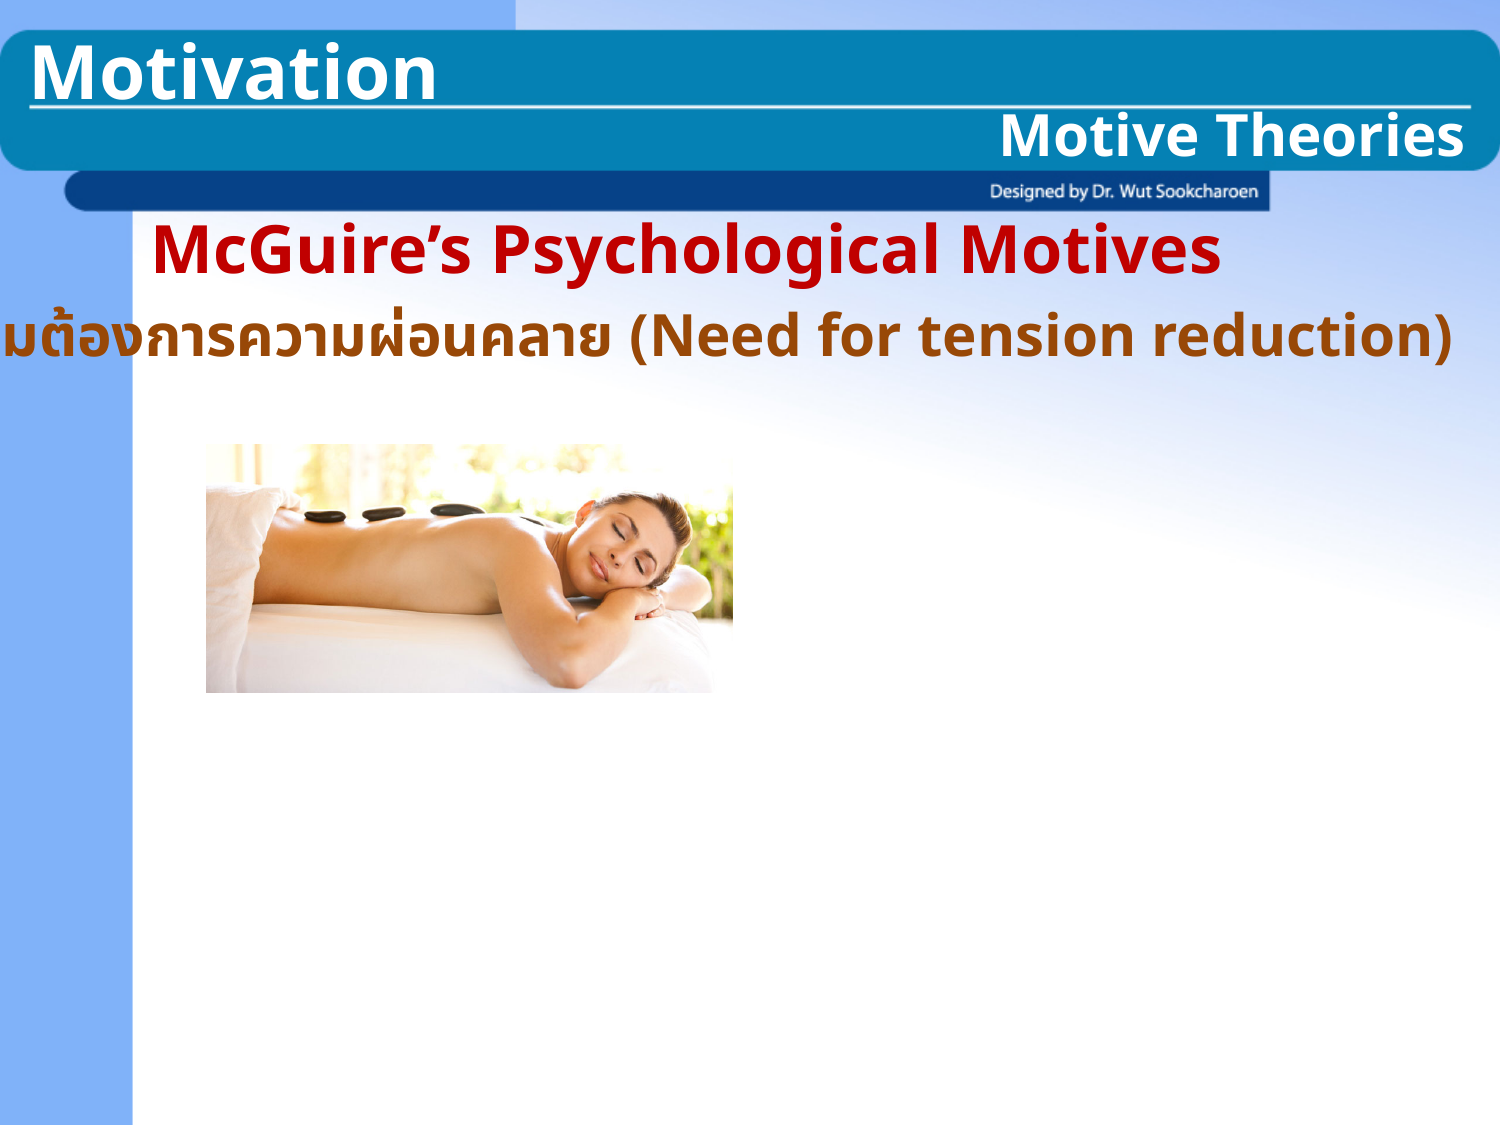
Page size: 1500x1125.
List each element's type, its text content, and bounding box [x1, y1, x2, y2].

text_box McGuire’s Psychological Motives [135, 227, 1353, 290]
picture [0, 0, 1500, 54]
text_box Motive Theories [37, 108, 1481, 172]
picture [0, 146, 1500, 1125]
text_box 9. ความต้องการความผ่อนคลาย (Need for tension reduction) [0, 290, 1484, 376]
text_box Motivation [13, 32, 1475, 107]
